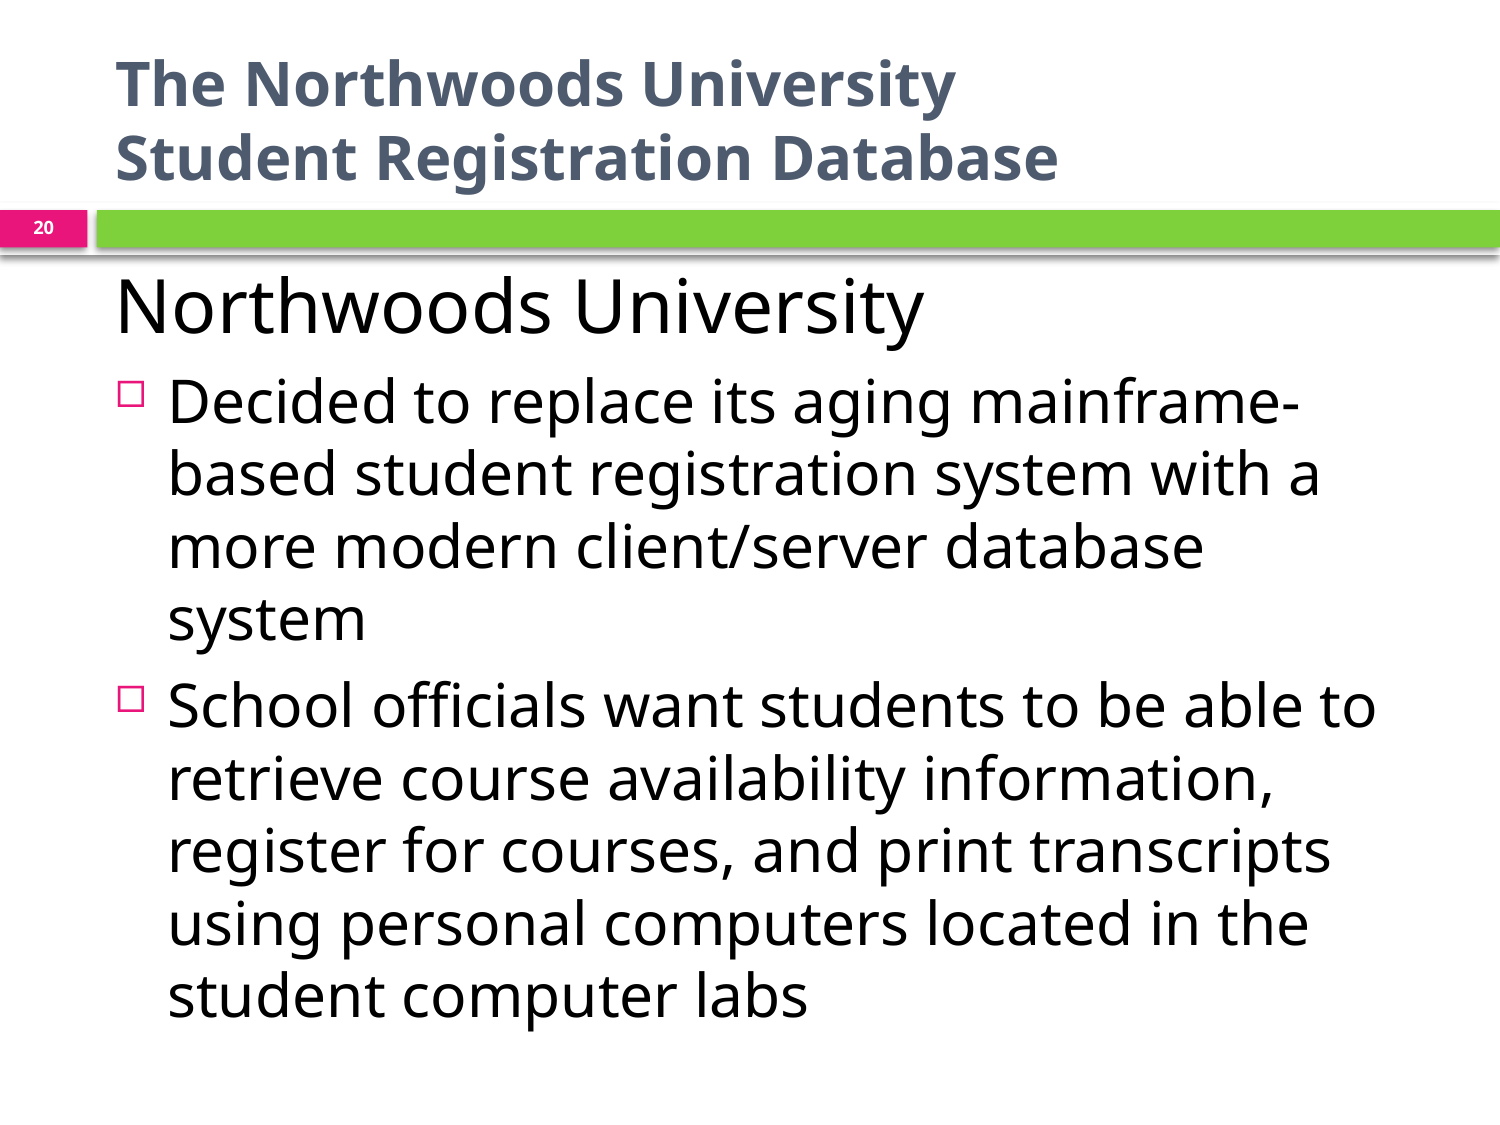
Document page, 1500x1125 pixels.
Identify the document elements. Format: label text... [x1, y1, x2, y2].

title The Northwoods University Student Registration Database [100, 37, 1438, 200]
slide_number 20 [0, 208, 88, 249]
list Northwoods University Decided to replace its aging mainframe-based student registration system with a more modern client/server database system School officials want students to be able to retrieve course availability information, register for courses, and print transcripts using personal computers located in the student computer labs [99, 250, 1400, 976]
